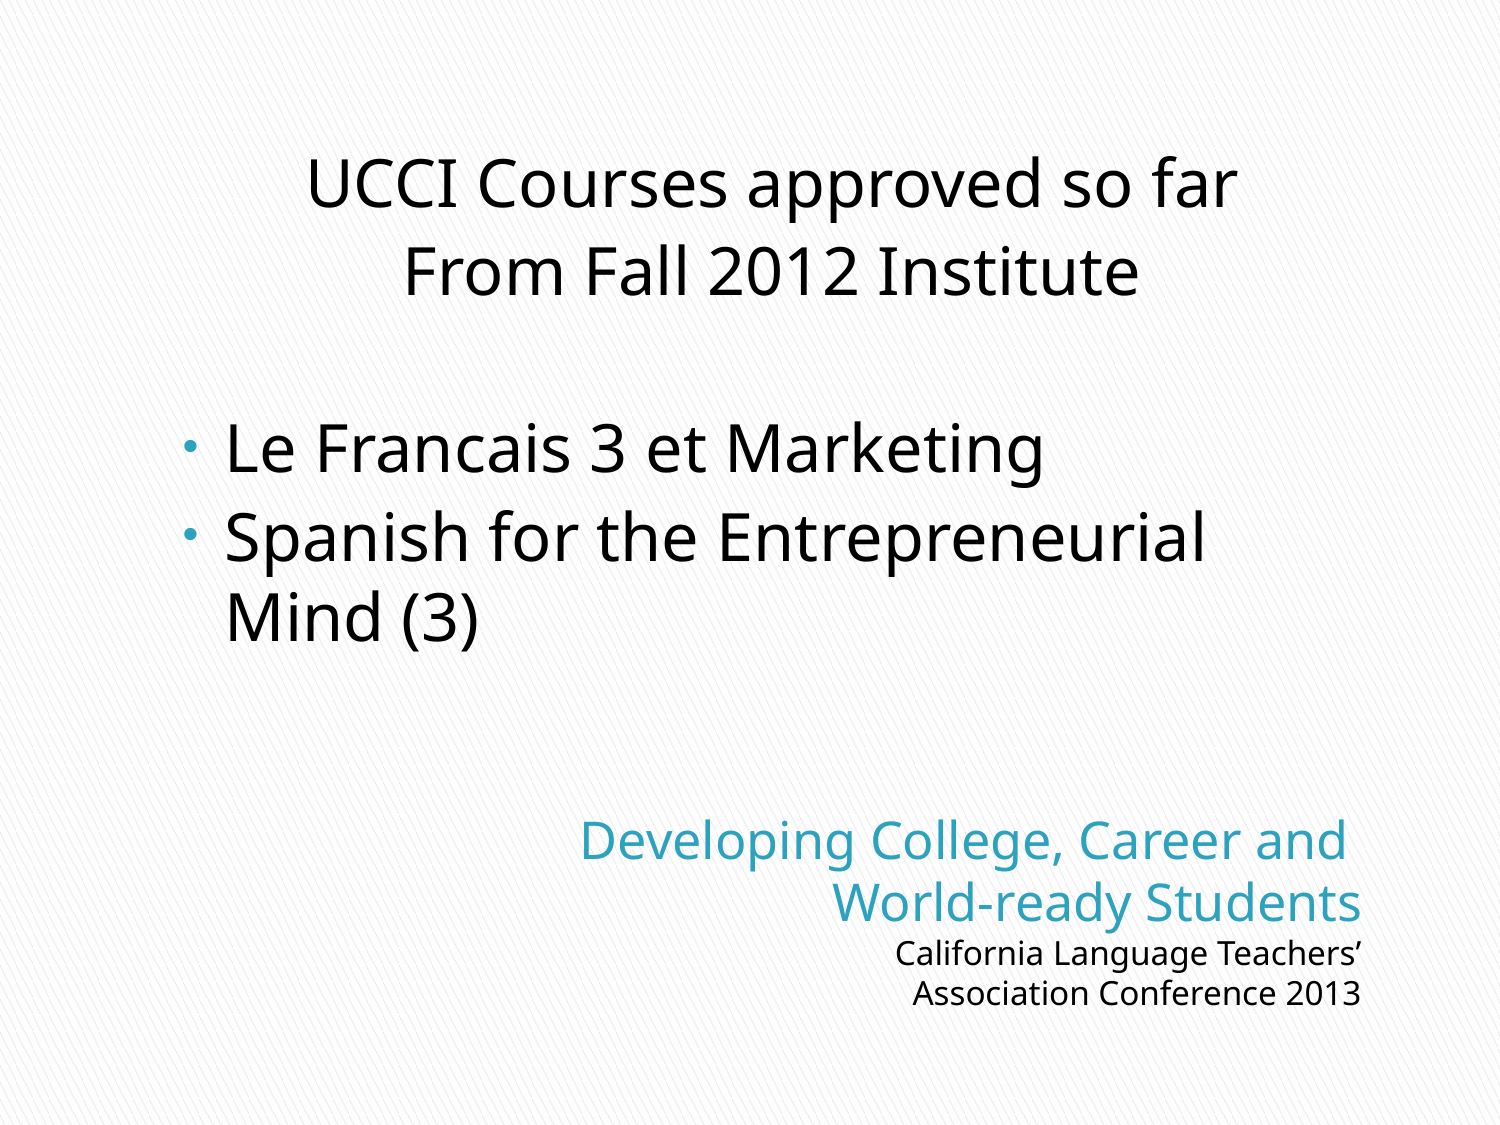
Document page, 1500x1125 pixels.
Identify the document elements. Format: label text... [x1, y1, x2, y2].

list California Language Teachers’ Association Conference 2013 [725, 924, 1377, 1029]
list UCCI Courses approved so far From Fall 2012 Institute Le Francais 3 et Marketing Spanish for the Entrepreneurial Mind (3) [150, 45, 1377, 795]
title Developing College, Career and World-ready Students [150, 800, 1378, 925]
